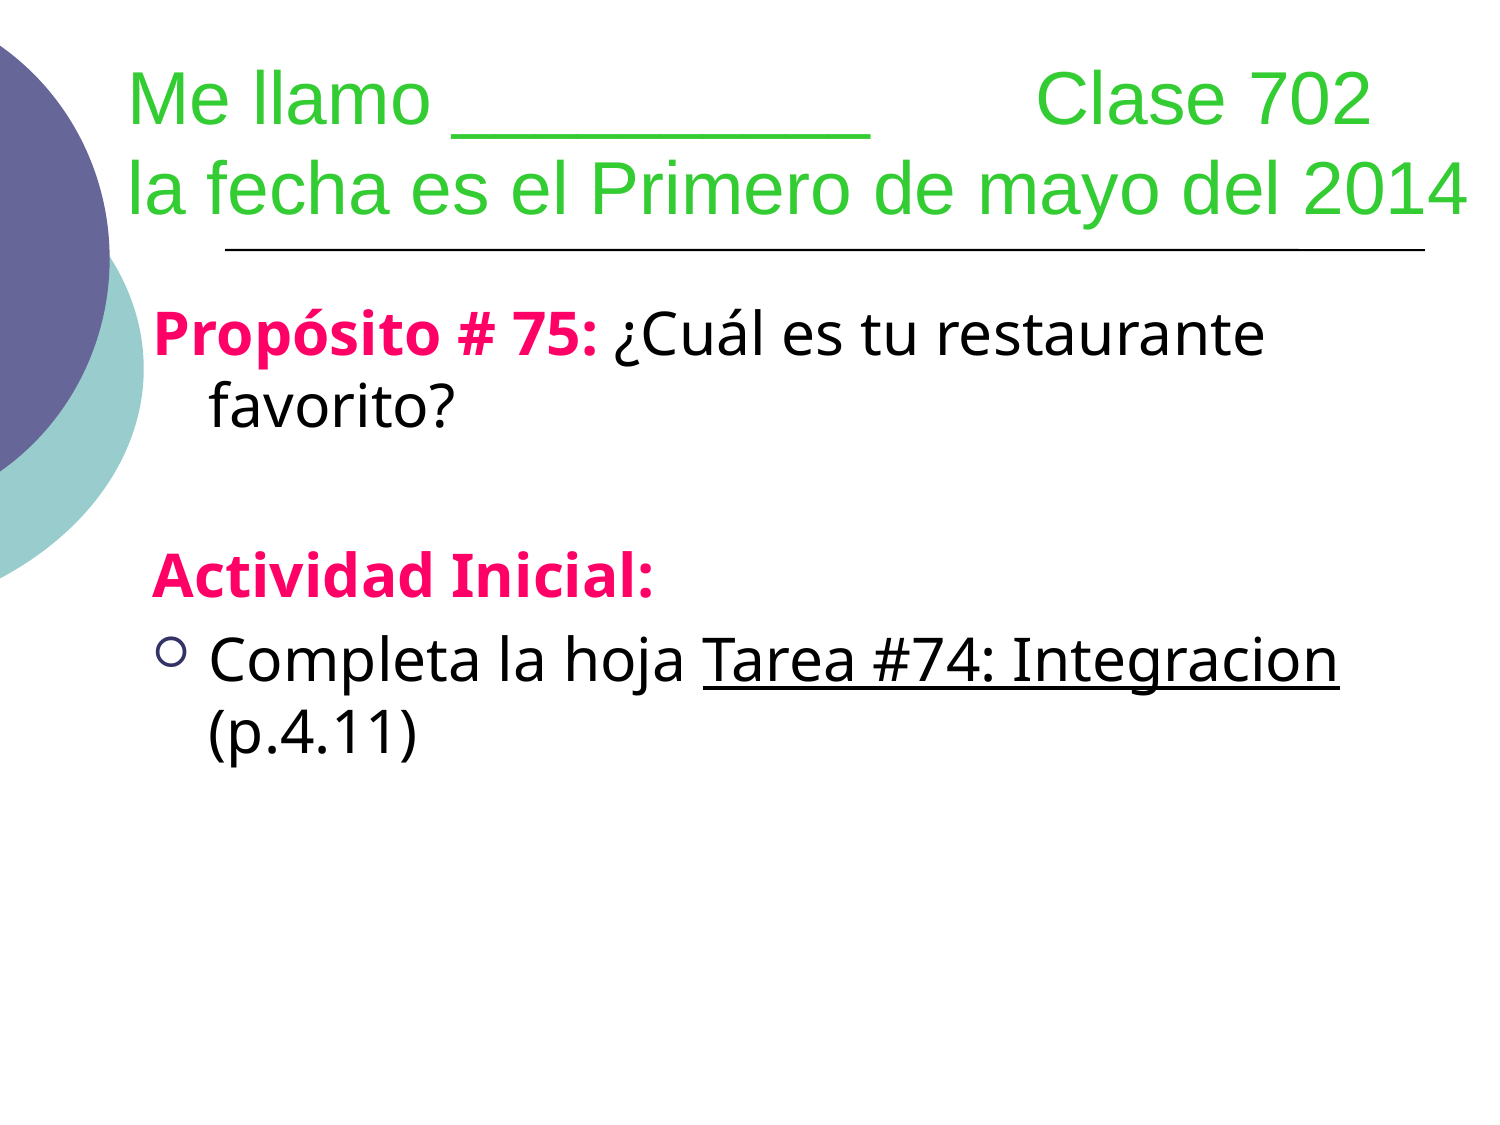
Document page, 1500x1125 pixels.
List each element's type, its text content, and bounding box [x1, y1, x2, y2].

title Me llamo __________ Clase 702 la fecha es el Primero de mayo del 2014 [112, 49, 1500, 237]
list Propósito # 75: ¿Cuál es tu restaurante favorito? Actividad Inicial: Completa la hoja Tarea #74: Integracion (p.4.11) [137, 287, 1475, 963]
